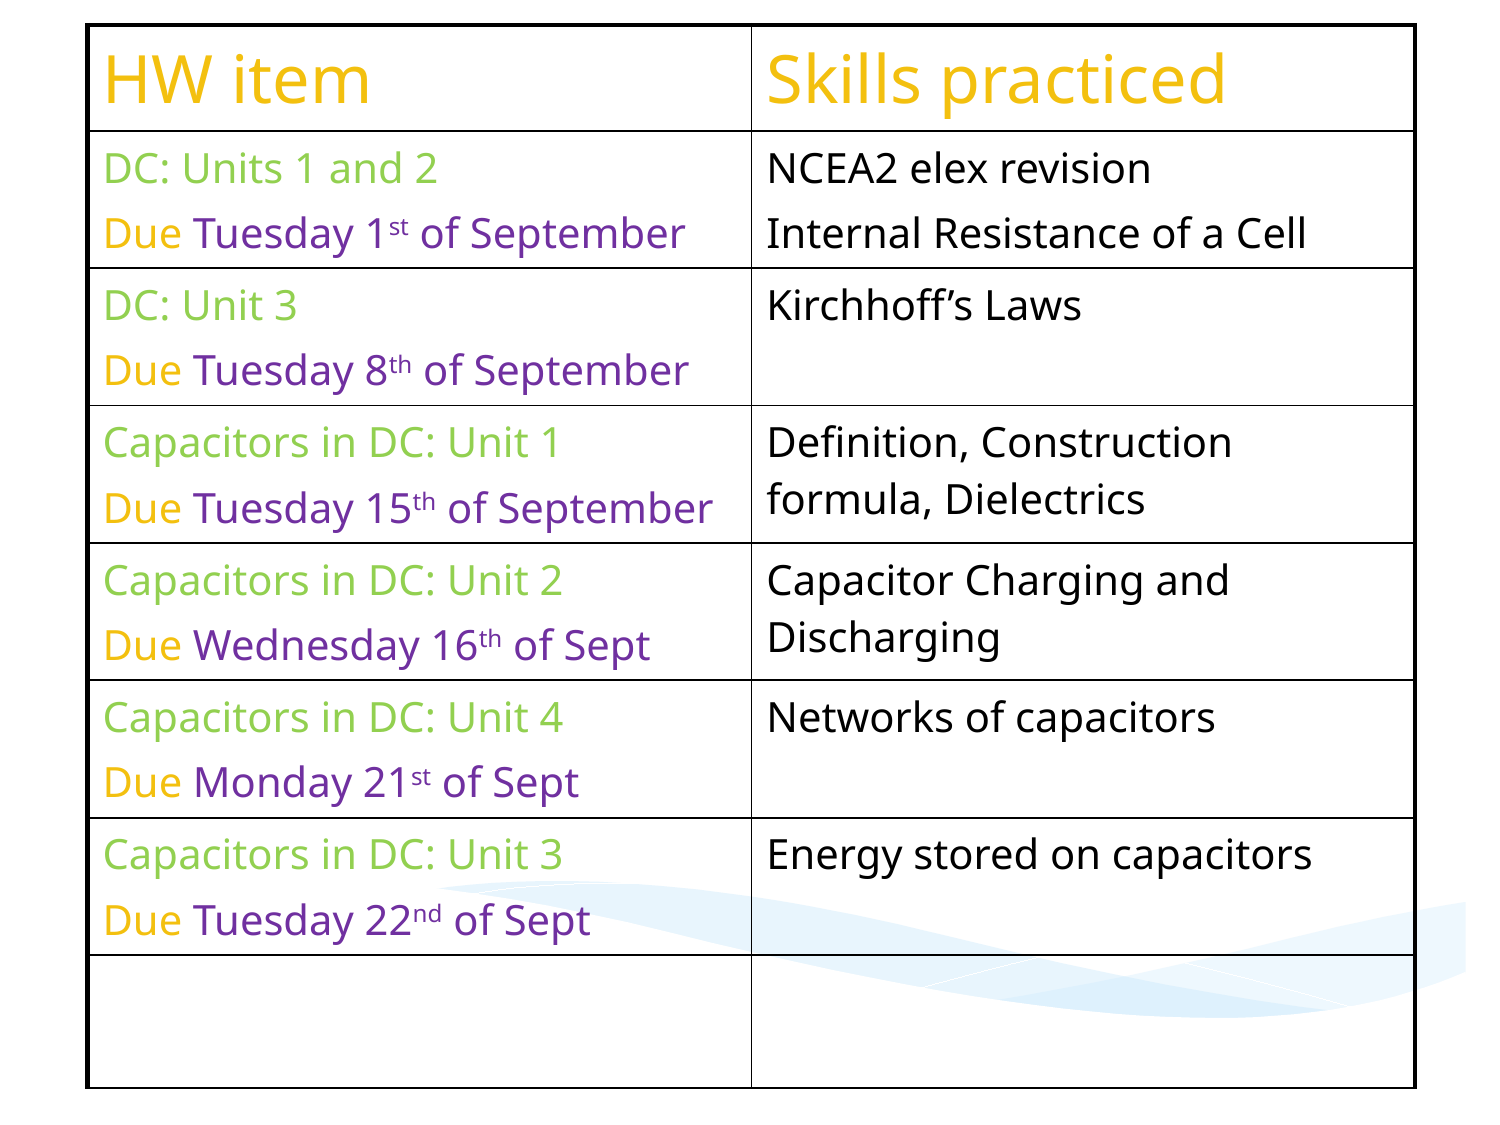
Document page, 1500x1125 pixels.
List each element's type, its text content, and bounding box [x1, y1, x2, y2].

table_cell [752, 956, 1413, 1087]
table_cell Energy stored on capacitors [752, 819, 1413, 954]
table_cell DC: Unit 3 Due Tuesday 8th of September [90, 269, 751, 405]
table_header Skills practiced [752, 27, 1413, 130]
table_cell Capacitors in DC: Unit 1 Due Tuesday 15th of September [90, 406, 751, 542]
table_cell Capacitors in DC: Unit 2 Due Wednesday 16th of Sept [90, 544, 751, 679]
table_cell Definition, Construction formula, Dielectrics [752, 406, 1413, 542]
table_cell Capacitors in DC: Unit 3 Due Tuesday 22nd of Sept [90, 819, 751, 954]
table_cell DC: Units 1 and 2 Due Tuesday 1st of September [90, 132, 751, 267]
table_cell NCEA2 elex revision Internal Resistance of a Cell [752, 132, 1413, 267]
table_cell Capacitors in DC: Unit 4 Due Monday 21st of Sept [90, 681, 751, 817]
table_cell Capacitor Charging and Discharging [752, 544, 1413, 679]
table_header HW item [90, 27, 751, 130]
table_cell Kirchhoff’s Laws [752, 269, 1413, 405]
table_cell [90, 956, 751, 1087]
table_cell Networks of capacitors [752, 681, 1413, 817]
